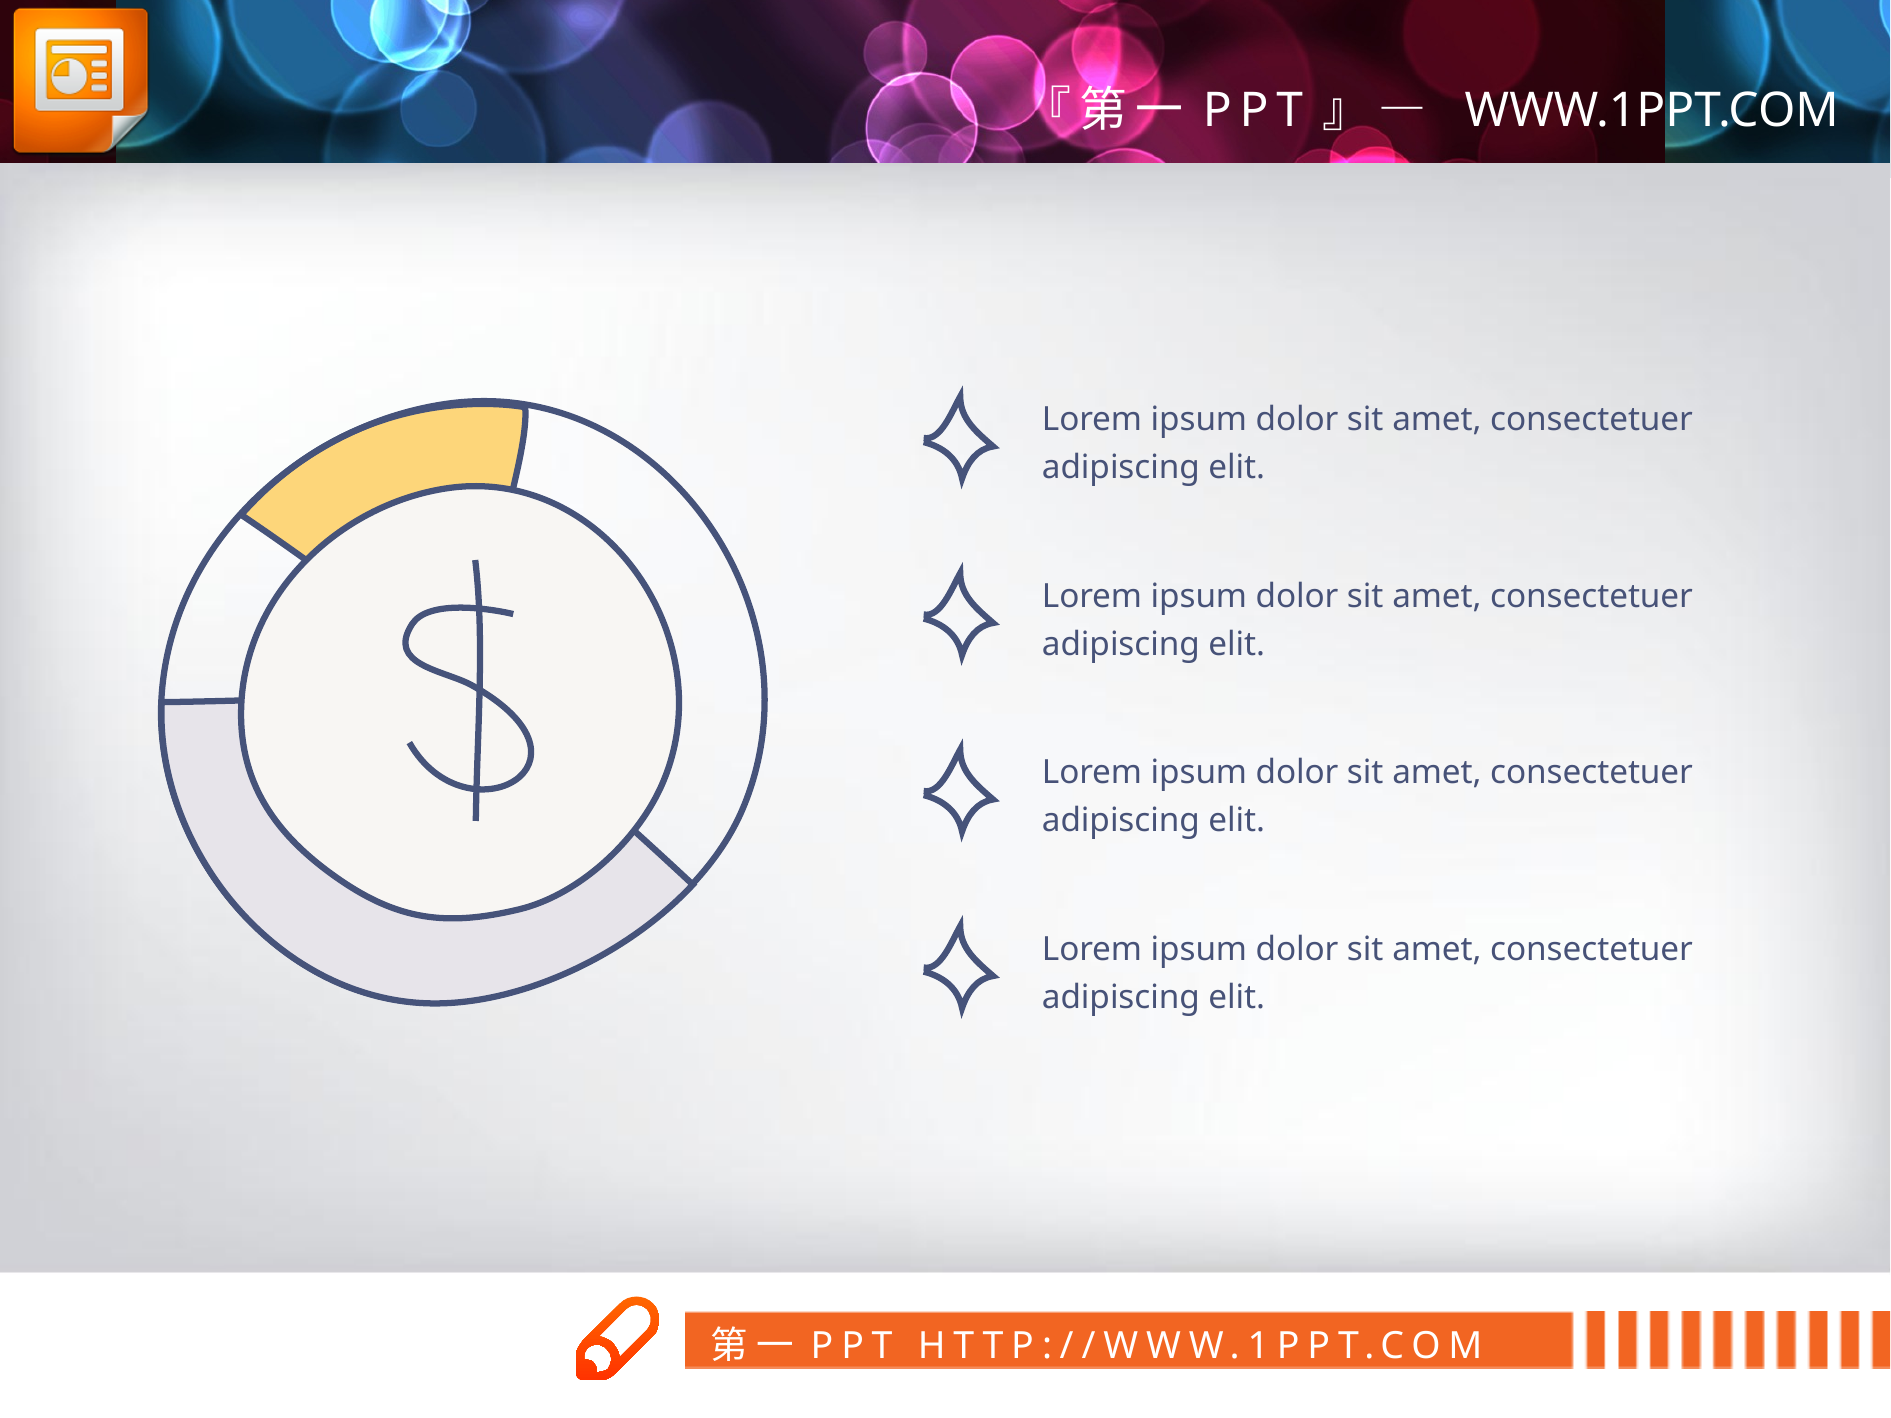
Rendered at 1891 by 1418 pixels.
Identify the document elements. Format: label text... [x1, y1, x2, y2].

text_box Lorem ipsum dolor sit amet, consectetuer adipiscing elit. [1035, 912, 1760, 1022]
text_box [391, 586, 555, 795]
text_box Lorem ipsum dolor sit amet, consectetuer adipiscing elit. [1035, 559, 1760, 669]
text_box [923, 396, 994, 479]
text_box Lorem ipsum dolor sit amet, consectetuer adipiscing elit. [1035, 736, 1760, 845]
picture [685, 1311, 1891, 1369]
text_box Lorem ipsum dolor sit amet, consectetuer adipiscing elit. [1035, 383, 1760, 492]
text_box [923, 749, 994, 832]
text_box [923, 573, 994, 655]
picture [0, 0, 1891, 1275]
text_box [158, 411, 766, 992]
text_box [923, 926, 994, 1008]
